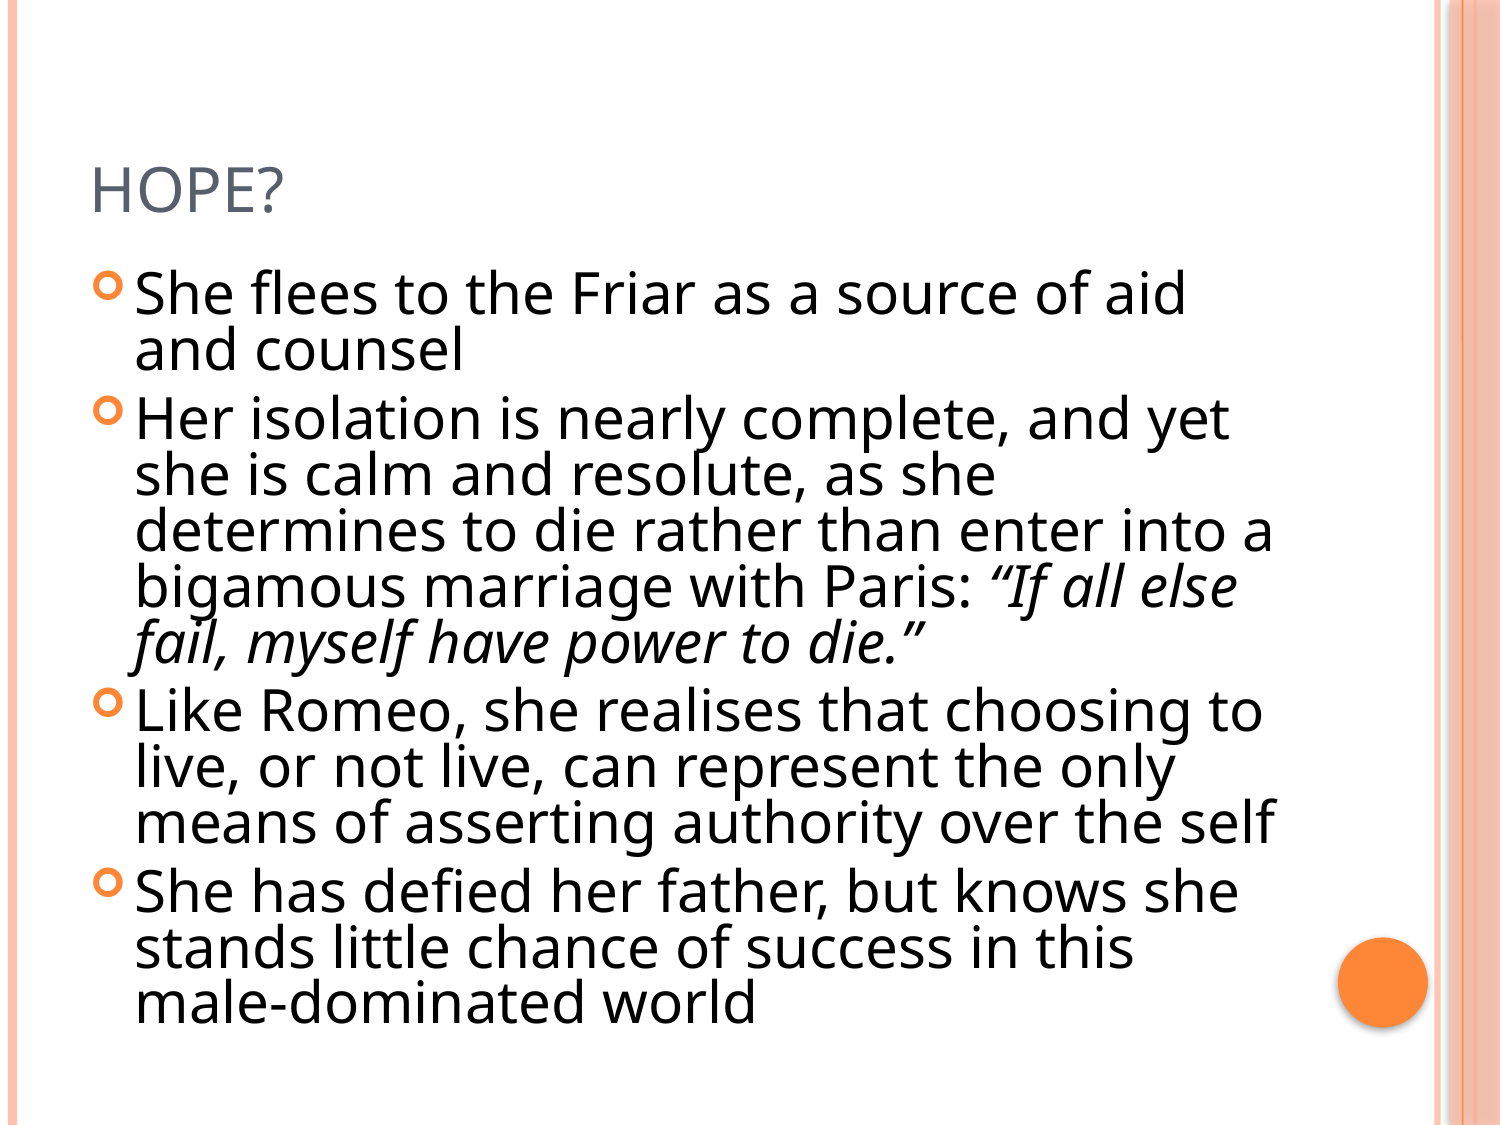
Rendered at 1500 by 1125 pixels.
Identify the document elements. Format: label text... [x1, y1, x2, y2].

title Hope? [75, 45, 1300, 233]
list She flees to the Friar as a source of aid and counsel Her isolation is nearly complete, and yet she is calm and resolute, as she determines to die rather than enter into a bigamous marriage with Paris: “If all else fail, myself have power to die.” Like Romeo, she realises that choosing to live, or not live, can represent the only means of asserting authority over the self She has defied her father, but knows she stands little chance of success in this male-dominated world [75, 262, 1300, 1062]
